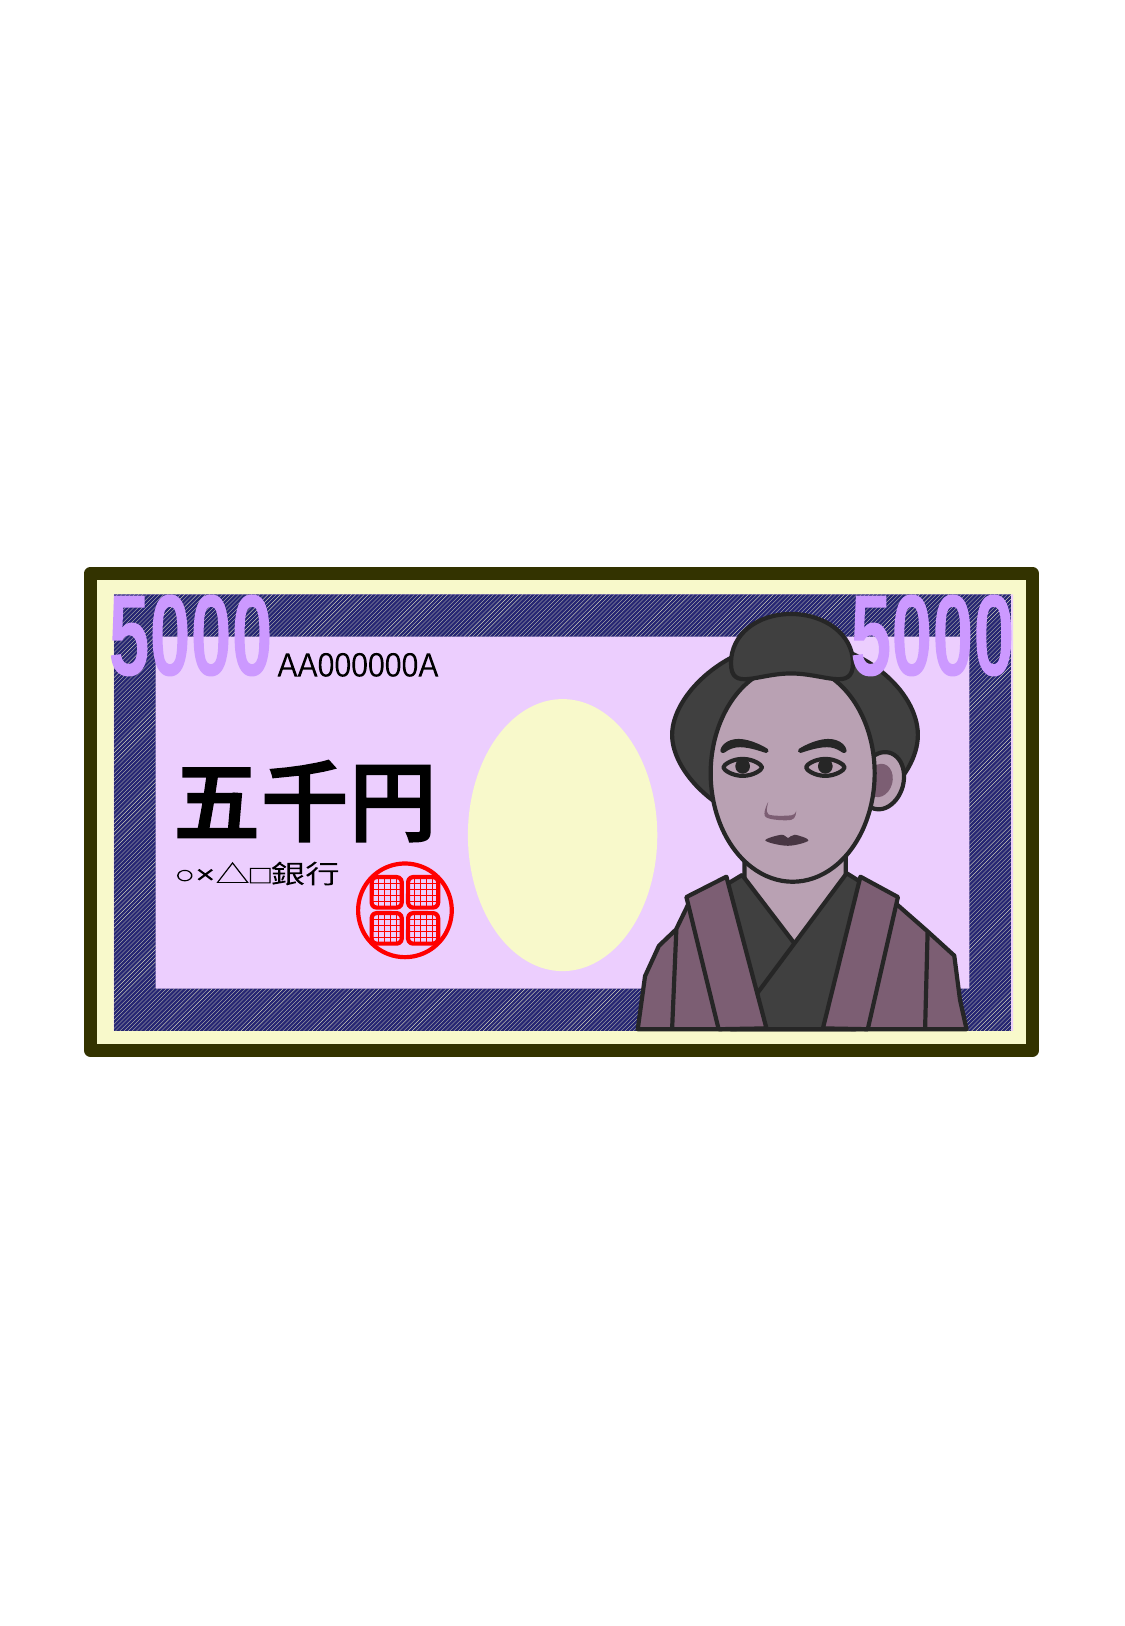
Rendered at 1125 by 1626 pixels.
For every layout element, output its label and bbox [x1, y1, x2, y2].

text_box [90, 573, 1033, 1051]
